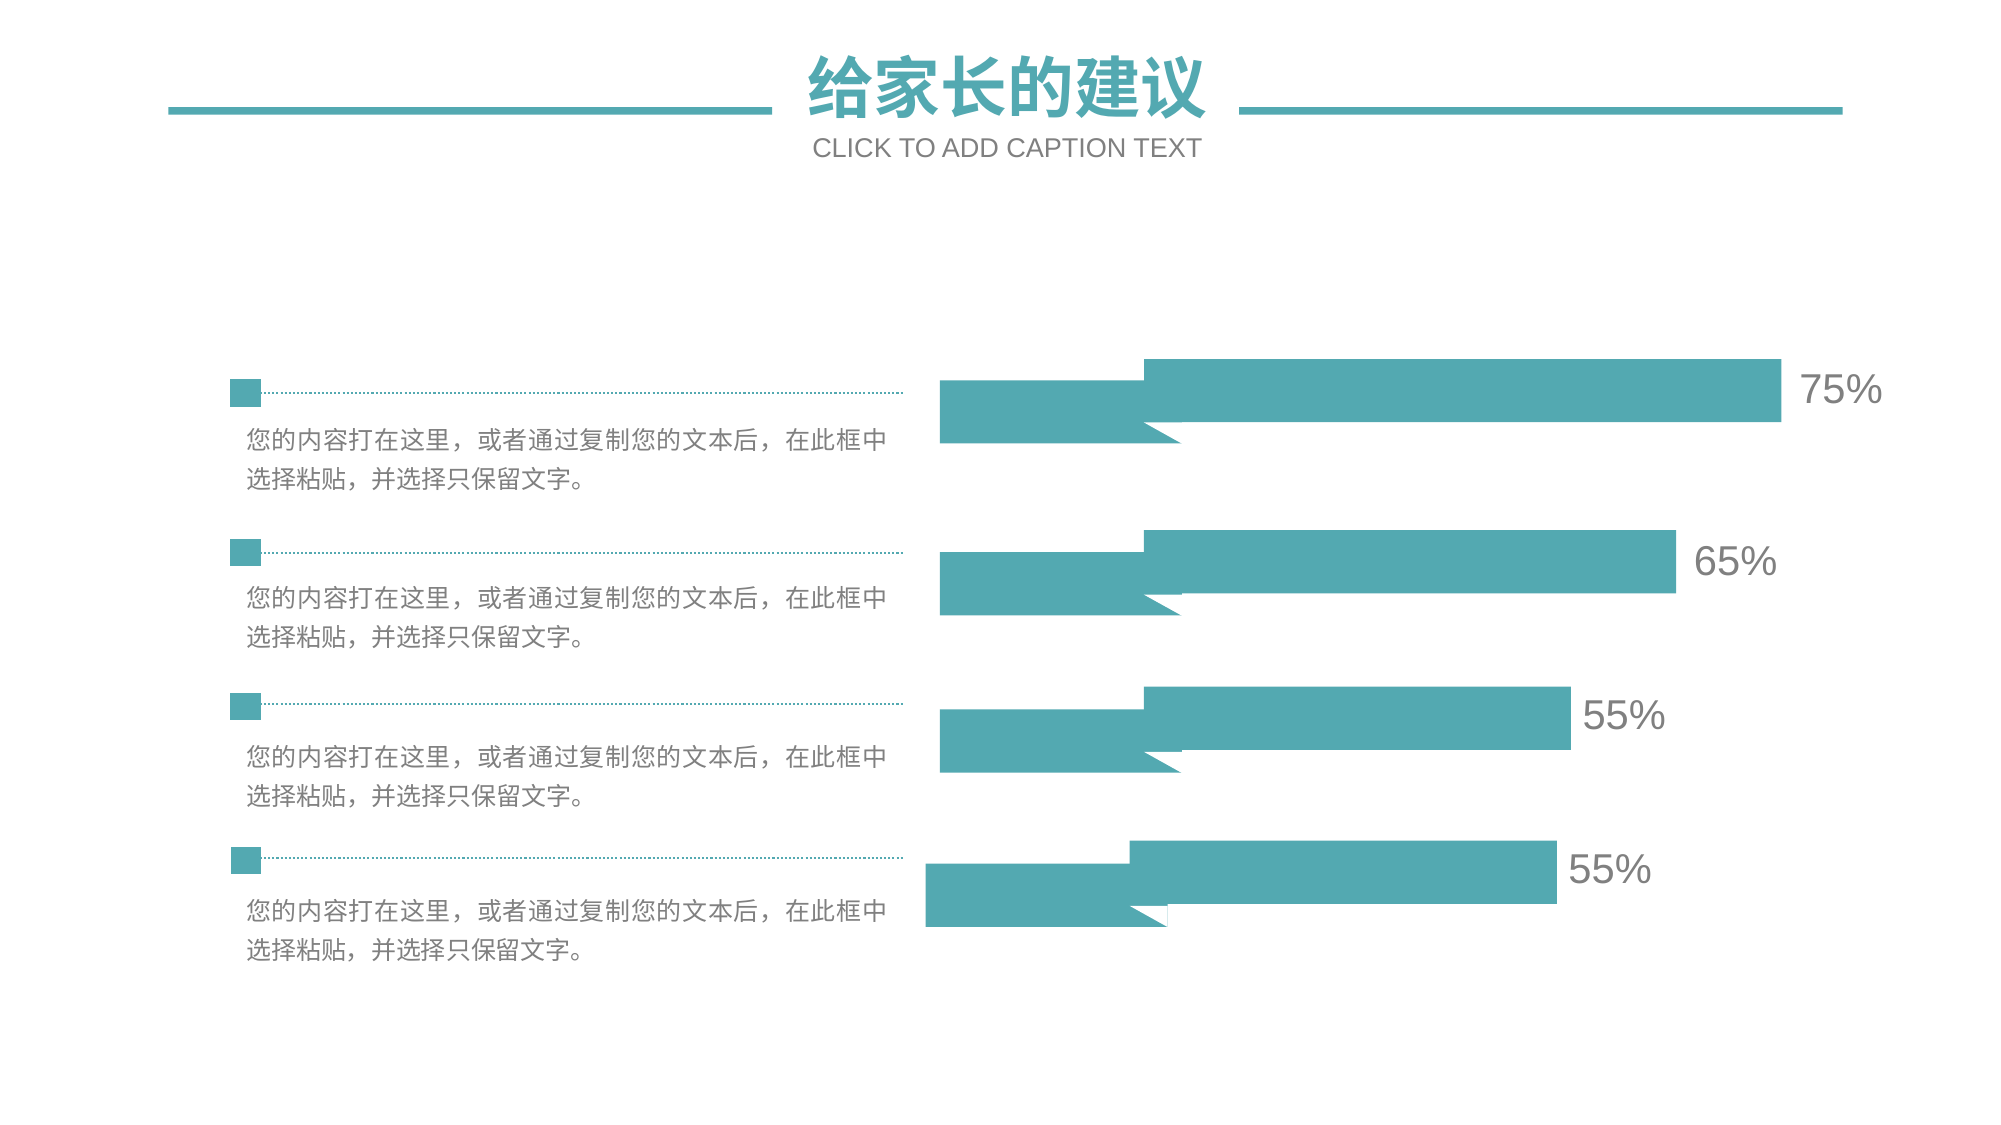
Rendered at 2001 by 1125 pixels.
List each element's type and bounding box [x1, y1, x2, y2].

text_box [231, 354, 1952, 970]
text_box [168, 45, 1843, 163]
